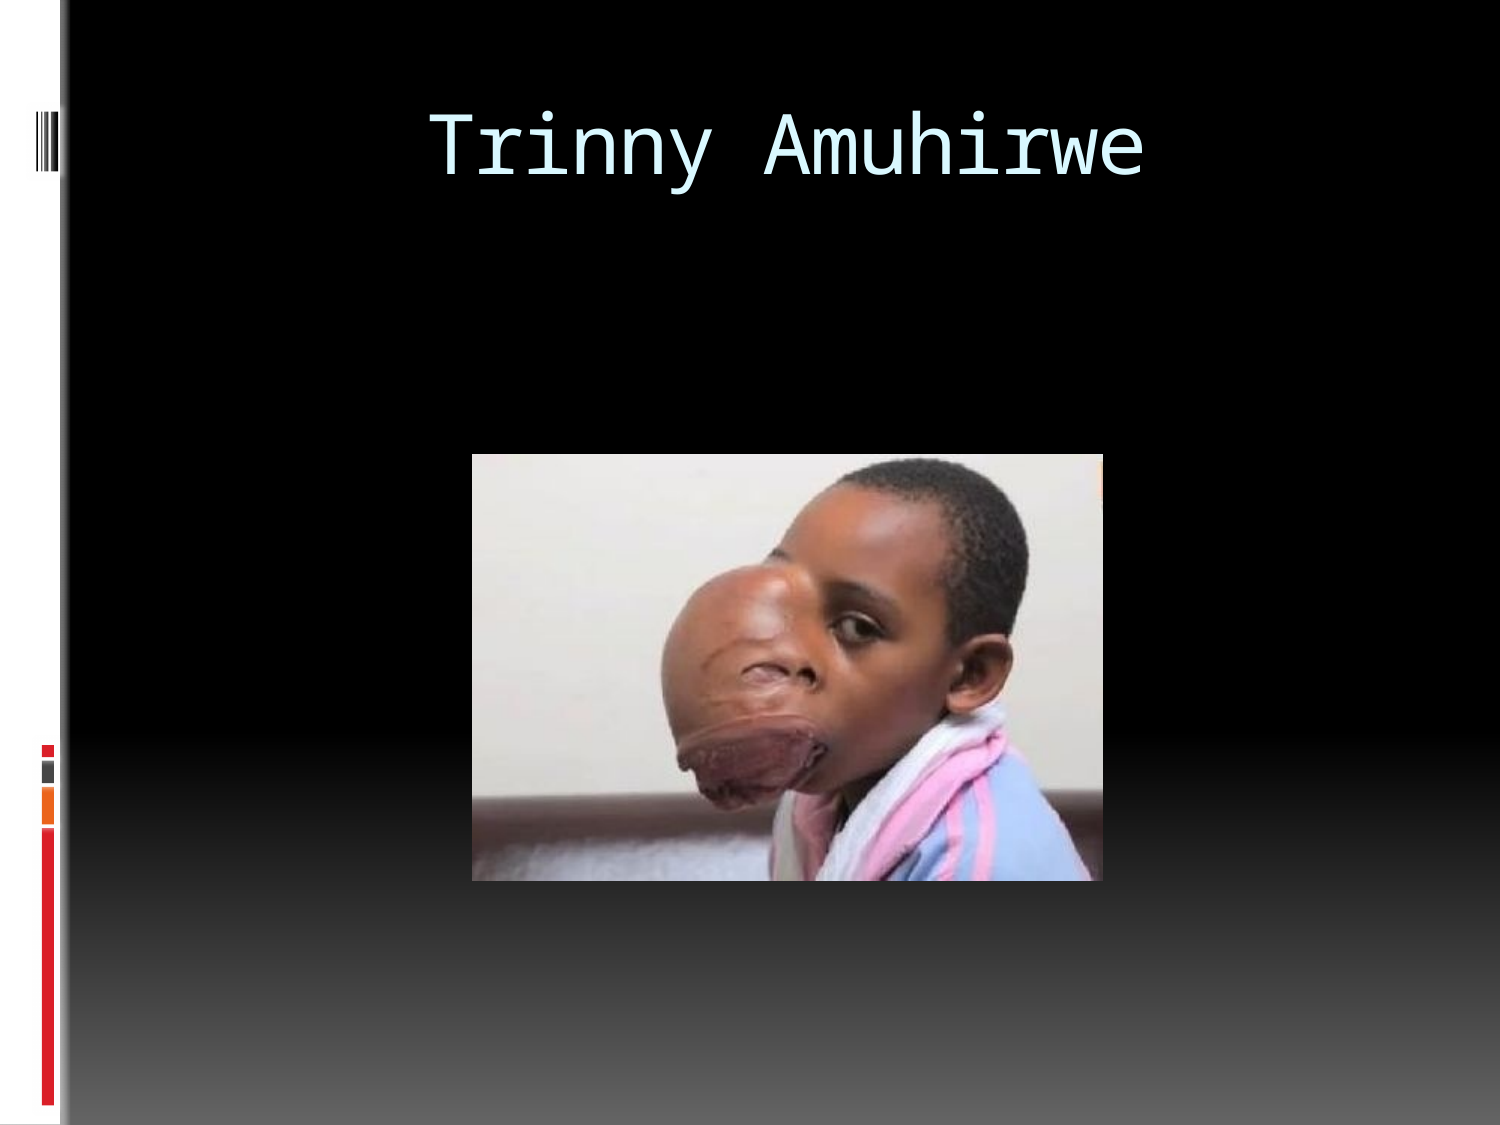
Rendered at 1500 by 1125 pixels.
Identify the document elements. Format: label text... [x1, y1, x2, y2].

title Trinny Amuhirwe [150, 83, 1425, 234]
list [471, 454, 1103, 882]
